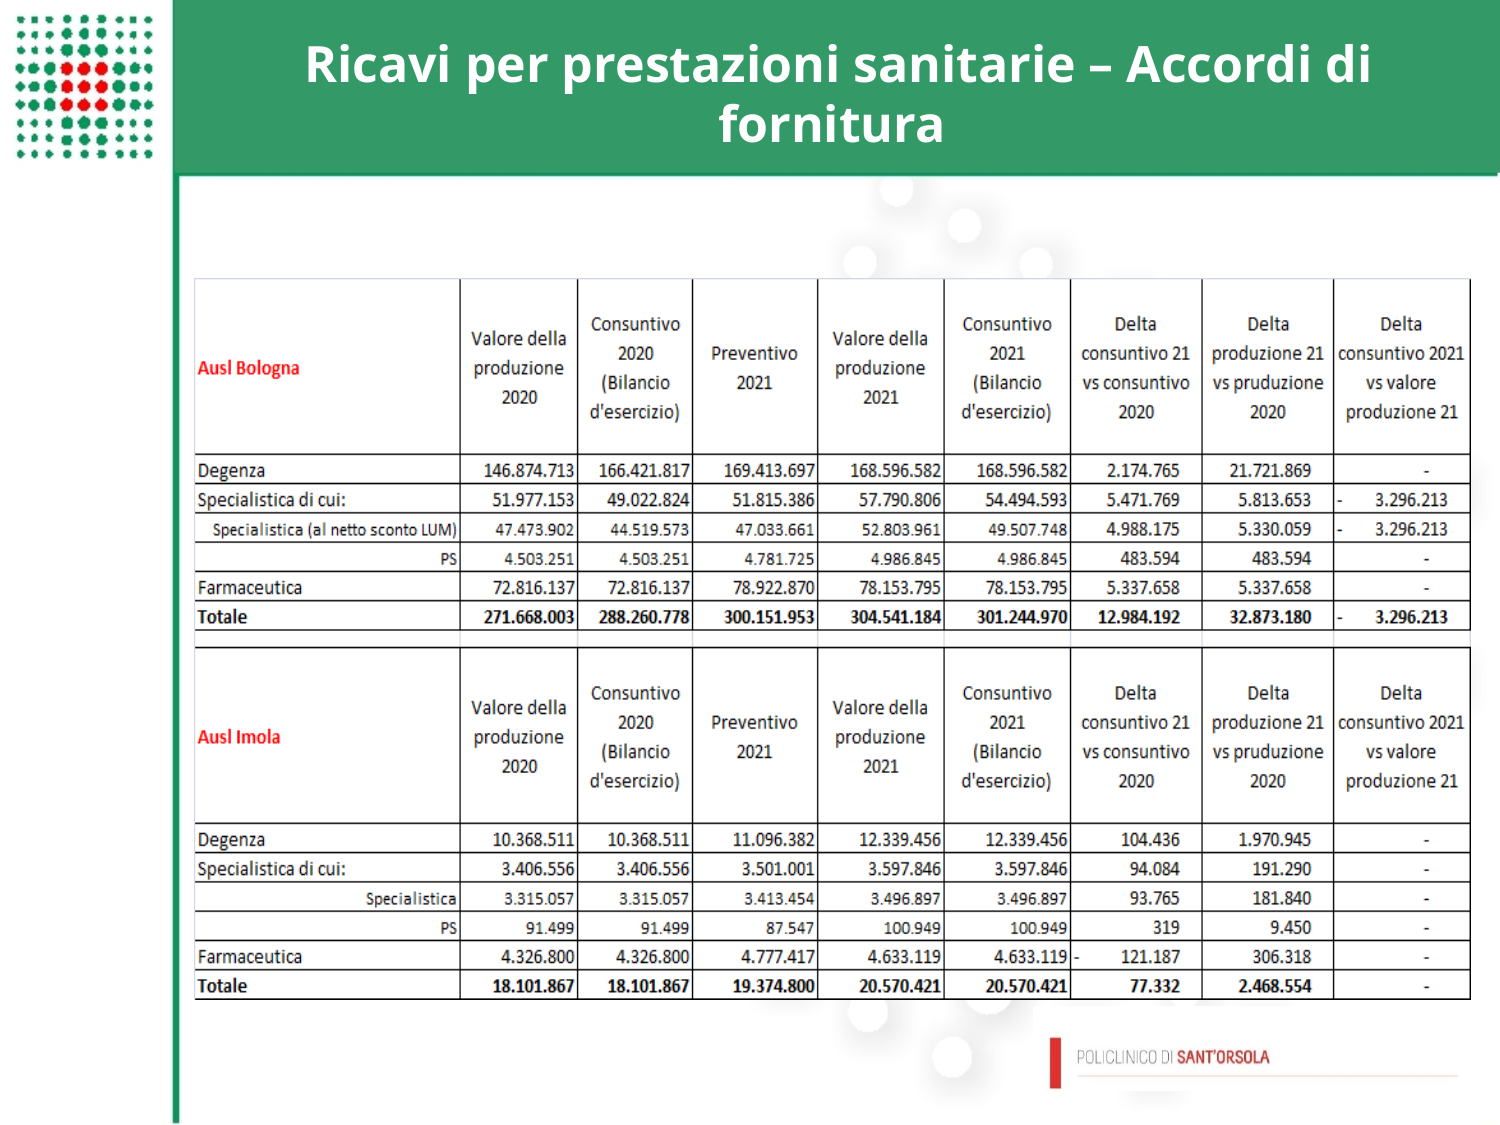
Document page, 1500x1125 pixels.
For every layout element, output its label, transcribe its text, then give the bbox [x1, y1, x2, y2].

picture [0, 0, 1500, 1125]
text_box Ricavi per prestazioni sanitarie – Accordi di fornitura [177, 25, 1500, 160]
